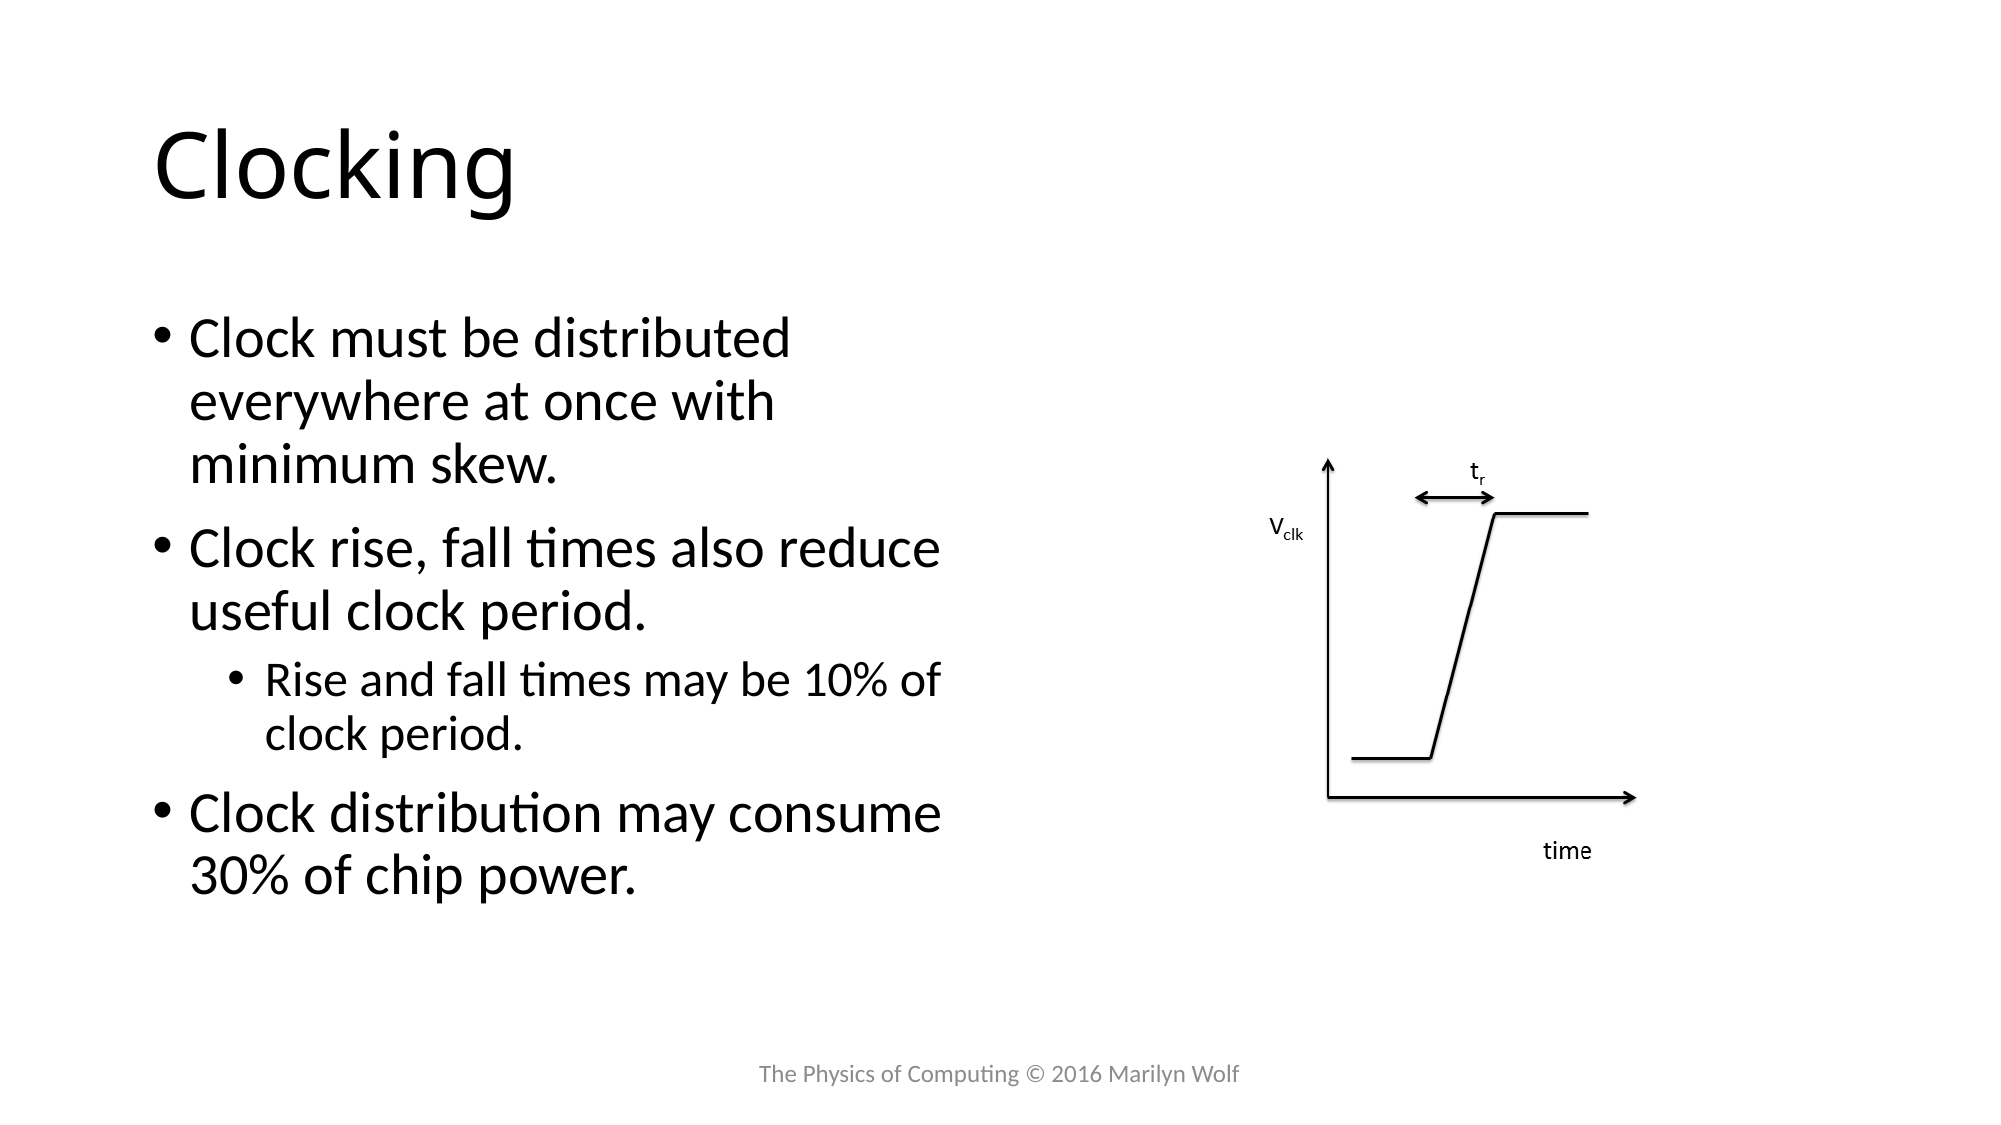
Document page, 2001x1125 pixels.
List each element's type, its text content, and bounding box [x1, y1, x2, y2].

title Clocking [137, 59, 1863, 278]
list Clock must be distributed everywhere at once with minimum skew. Clock rise, fall times also reduce useful clock period. Rise and fall times may be 10% of clock period. Clock distribution may consume 30% of chip power. [137, 299, 988, 1014]
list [1243, 430, 1667, 872]
footer The Physics of Computing © 2016 Marilyn Wolf [662, 1042, 1338, 1103]
